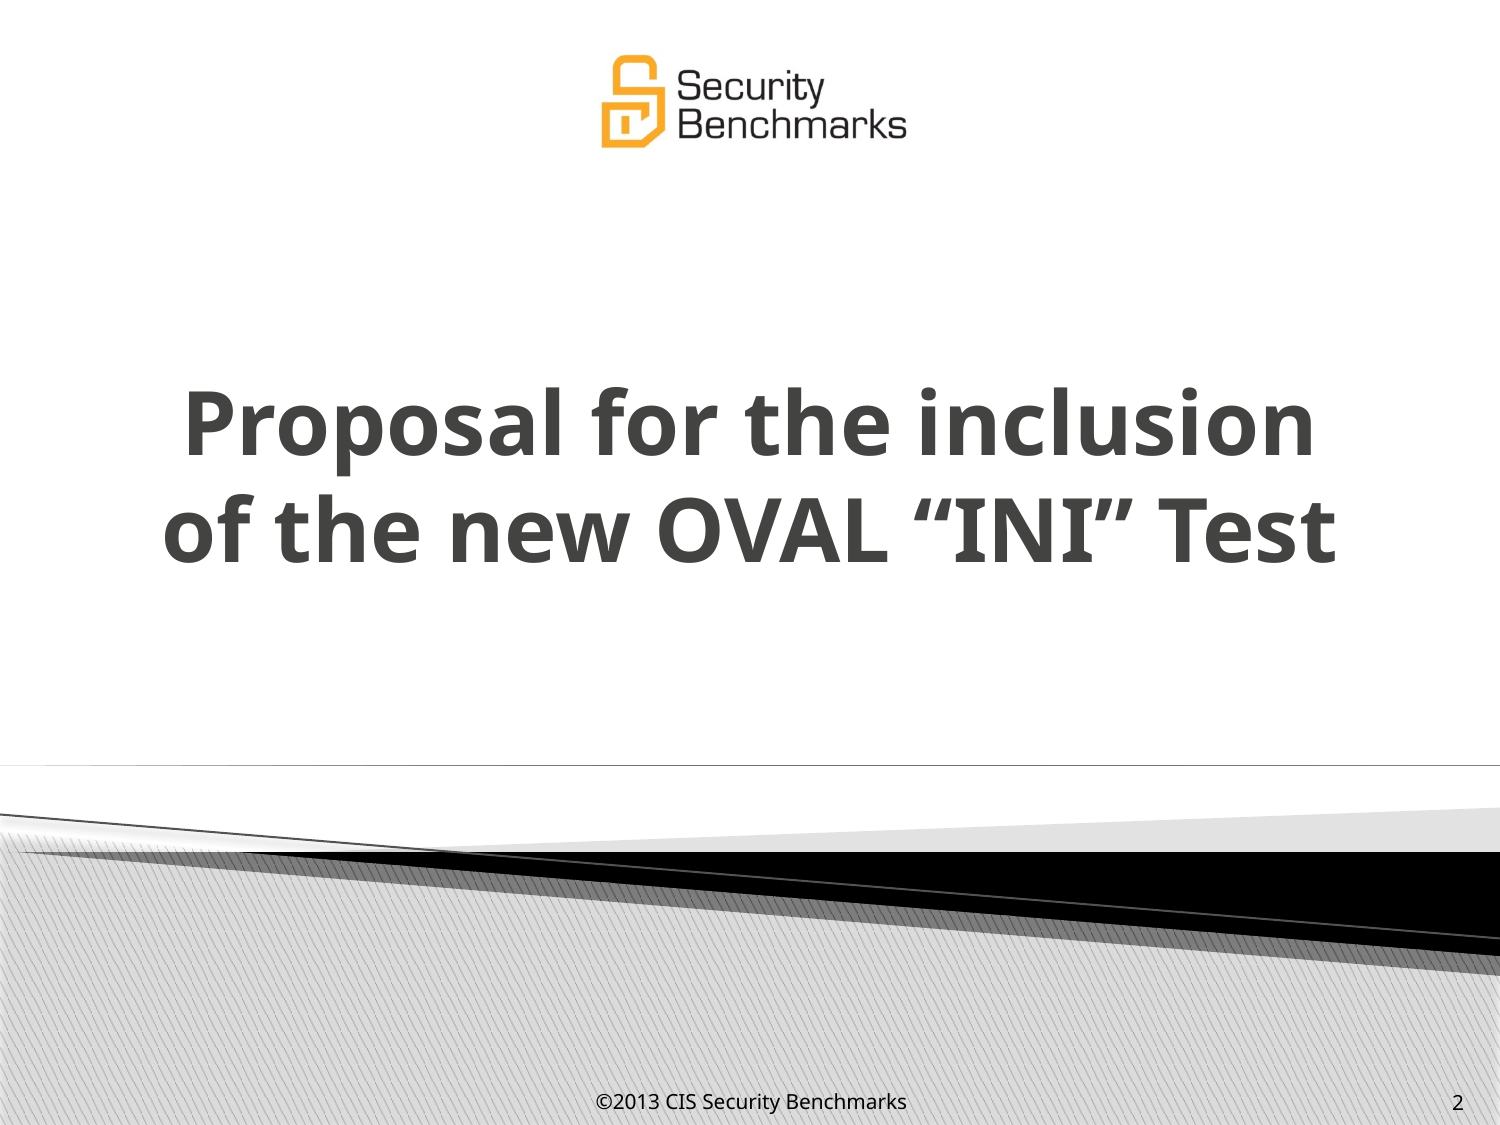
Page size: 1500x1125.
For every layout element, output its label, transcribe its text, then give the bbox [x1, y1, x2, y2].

slide_number 2 [1418, 1065, 1479, 1125]
title Proposal for the inclusion of the new OVAL “INI” Test [112, 287, 1388, 588]
footer ©2013 CIS Security Benchmarks [508, 1064, 1000, 1125]
picture [6, 852, 1500, 976]
picture [597, 50, 910, 154]
subtitle [112, 592, 1388, 790]
